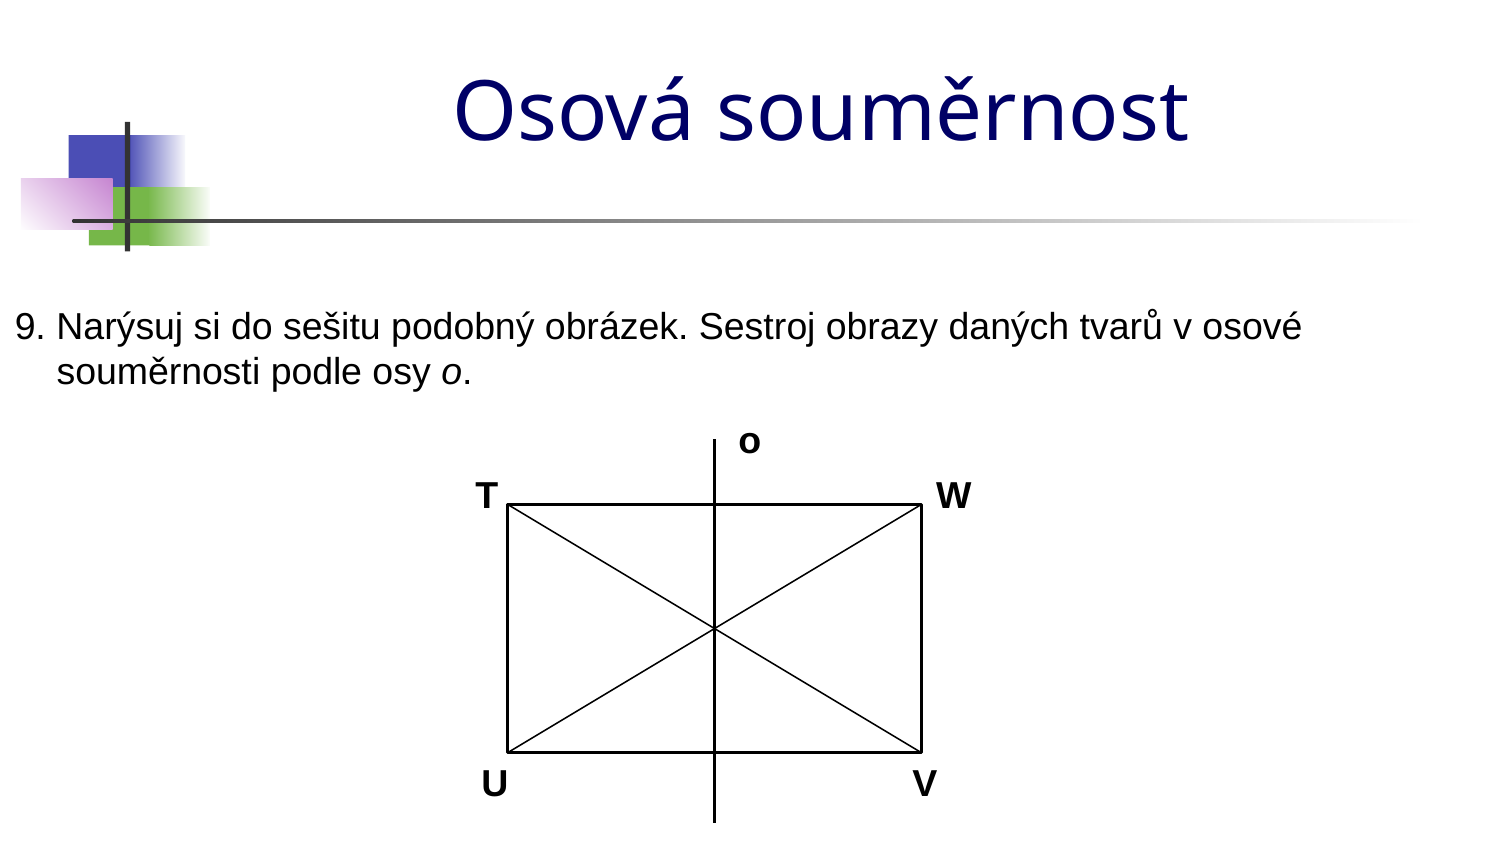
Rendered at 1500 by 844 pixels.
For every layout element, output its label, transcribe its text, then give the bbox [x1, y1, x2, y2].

text_box o [723, 409, 771, 469]
title Osová souměrnost [135, 17, 1500, 198]
text_box T [460, 463, 508, 524]
text_box 9. Narýsuj si do sešitu podobný obrázek. Sestroj obrazy daných tvarů v osové souměrnosti podle osy o. [0, 295, 1500, 400]
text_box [507, 504, 922, 753]
text_box V [897, 752, 945, 812]
text_box U [466, 752, 514, 812]
text_box W [921, 463, 969, 524]
